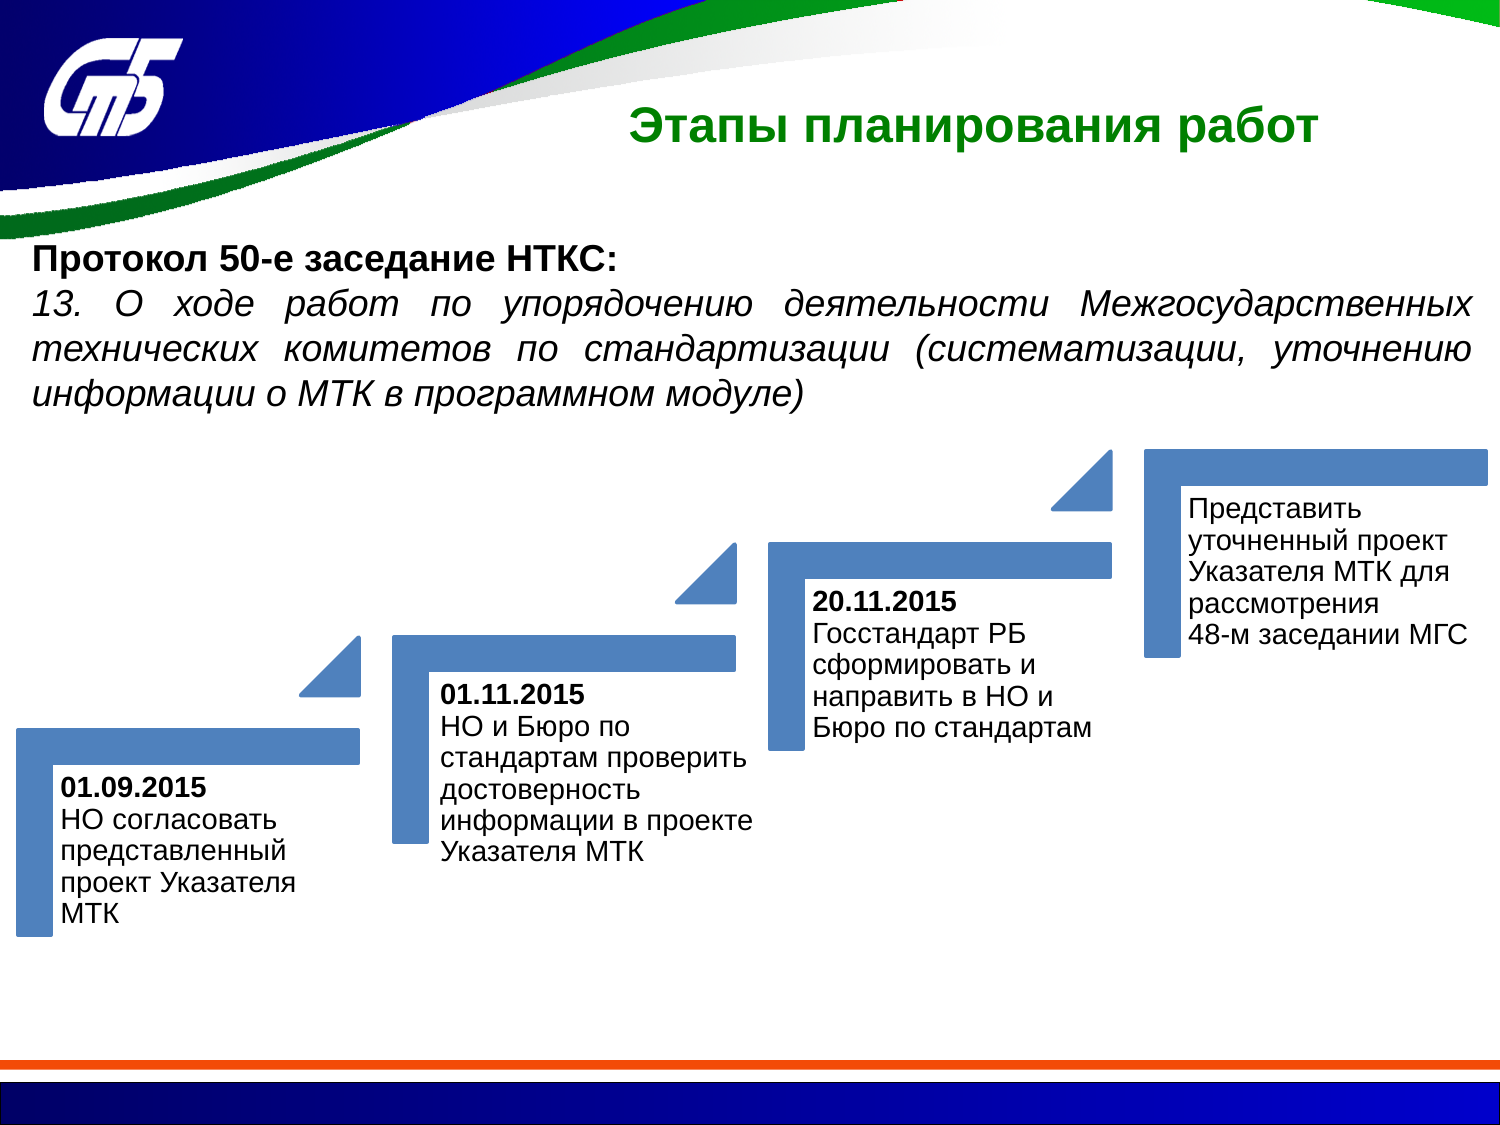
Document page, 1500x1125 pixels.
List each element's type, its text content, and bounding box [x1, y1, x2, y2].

text_box Этапы планирования работ [360, 90, 1500, 156]
text_box Протокол 50-е заседание НТКС: 13. О ходе работ по упорядочению деятельности Межгосударственных технических комитетов по стандартизации (систематизации, уточнению информации о МТК в программном модуле) [17, 226, 1488, 408]
picture [0, 0, 1500, 1047]
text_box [16, 408, 1488, 1076]
